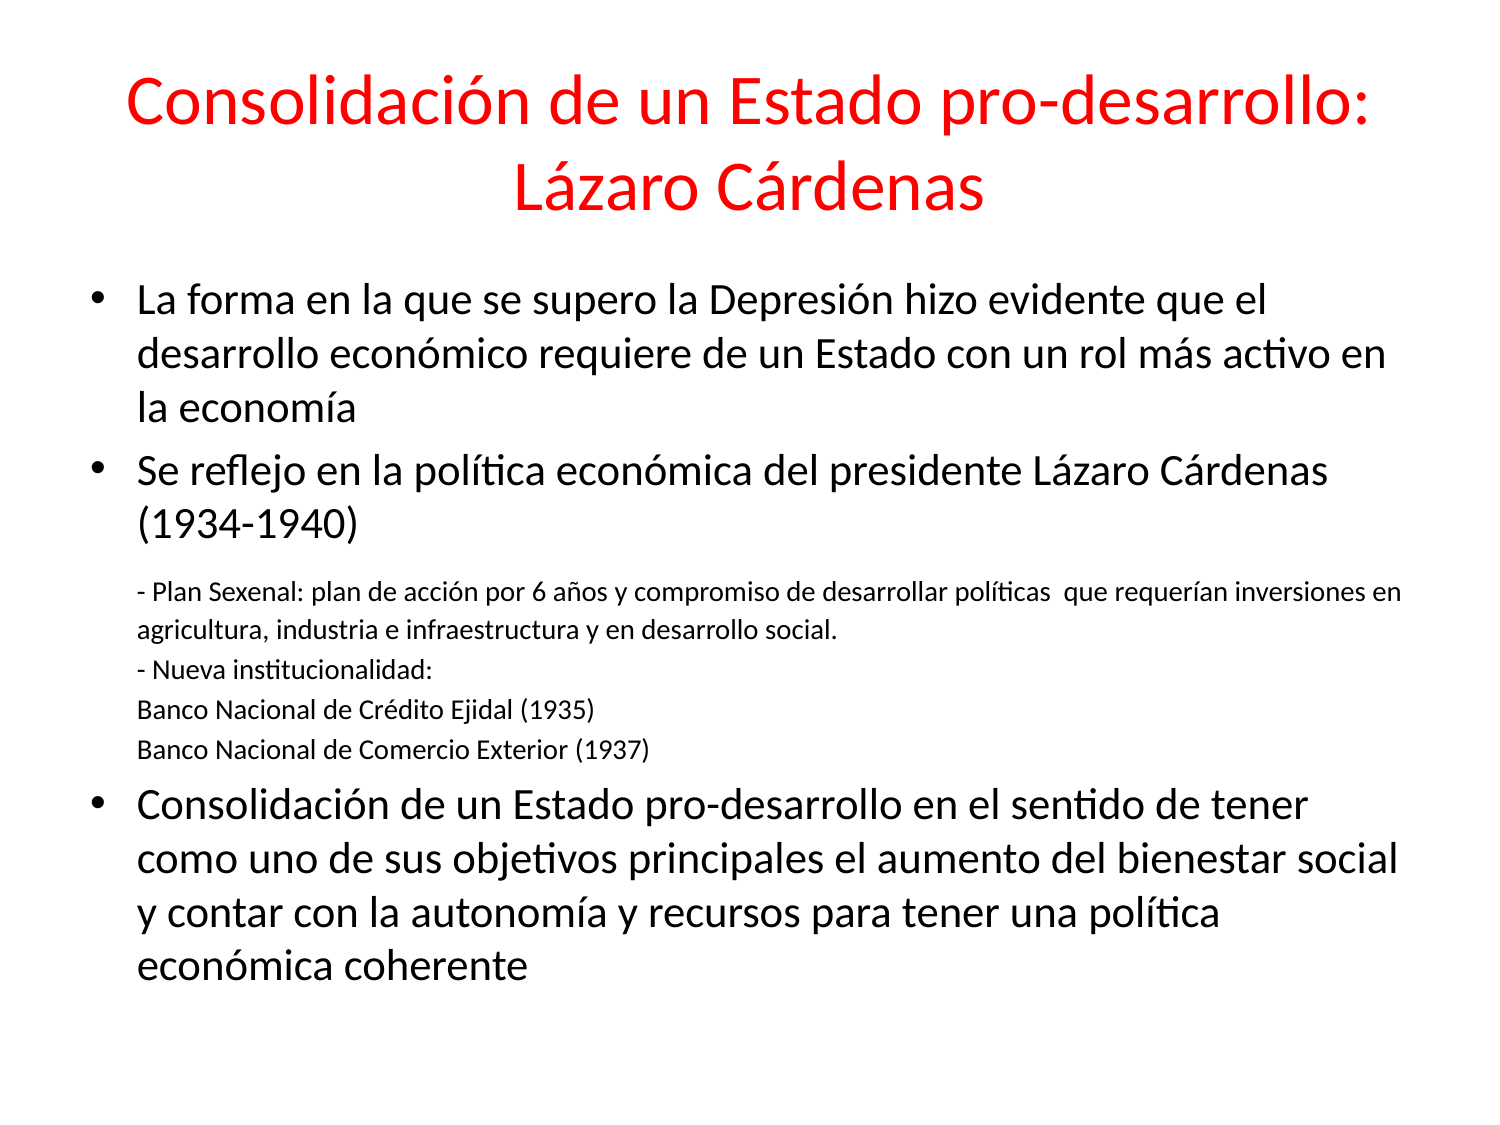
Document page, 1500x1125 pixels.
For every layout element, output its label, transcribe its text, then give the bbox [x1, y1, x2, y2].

list La forma en la que se supero la Depresión hizo evidente que el desarrollo económico requiere de un Estado con un rol más activo en la economía Se reflejo en la política económica del presidente Lázaro Cárdenas (1934-1940) - Plan Sexenal: plan de acción por 6 años y compromiso de desarrollar políticas que requerían inversiones en agricultura, industria e infraestructura y en desarrollo social. - Nueva institucionalidad: Banco Nacional de Crédito Ejidal (1935) Banco Nacional de Comercio Exterior (1937) Consolidación de un Estado pro-desarrollo en el sentido de tener como uno de sus objetivos principales el aumento del bienestar social y contar con la autonomía y recursos para tener una política económica coherente [75, 262, 1425, 1005]
title Consolidación de un Estado pro-desarrollo: Lázaro Cárdenas [75, 45, 1425, 233]
